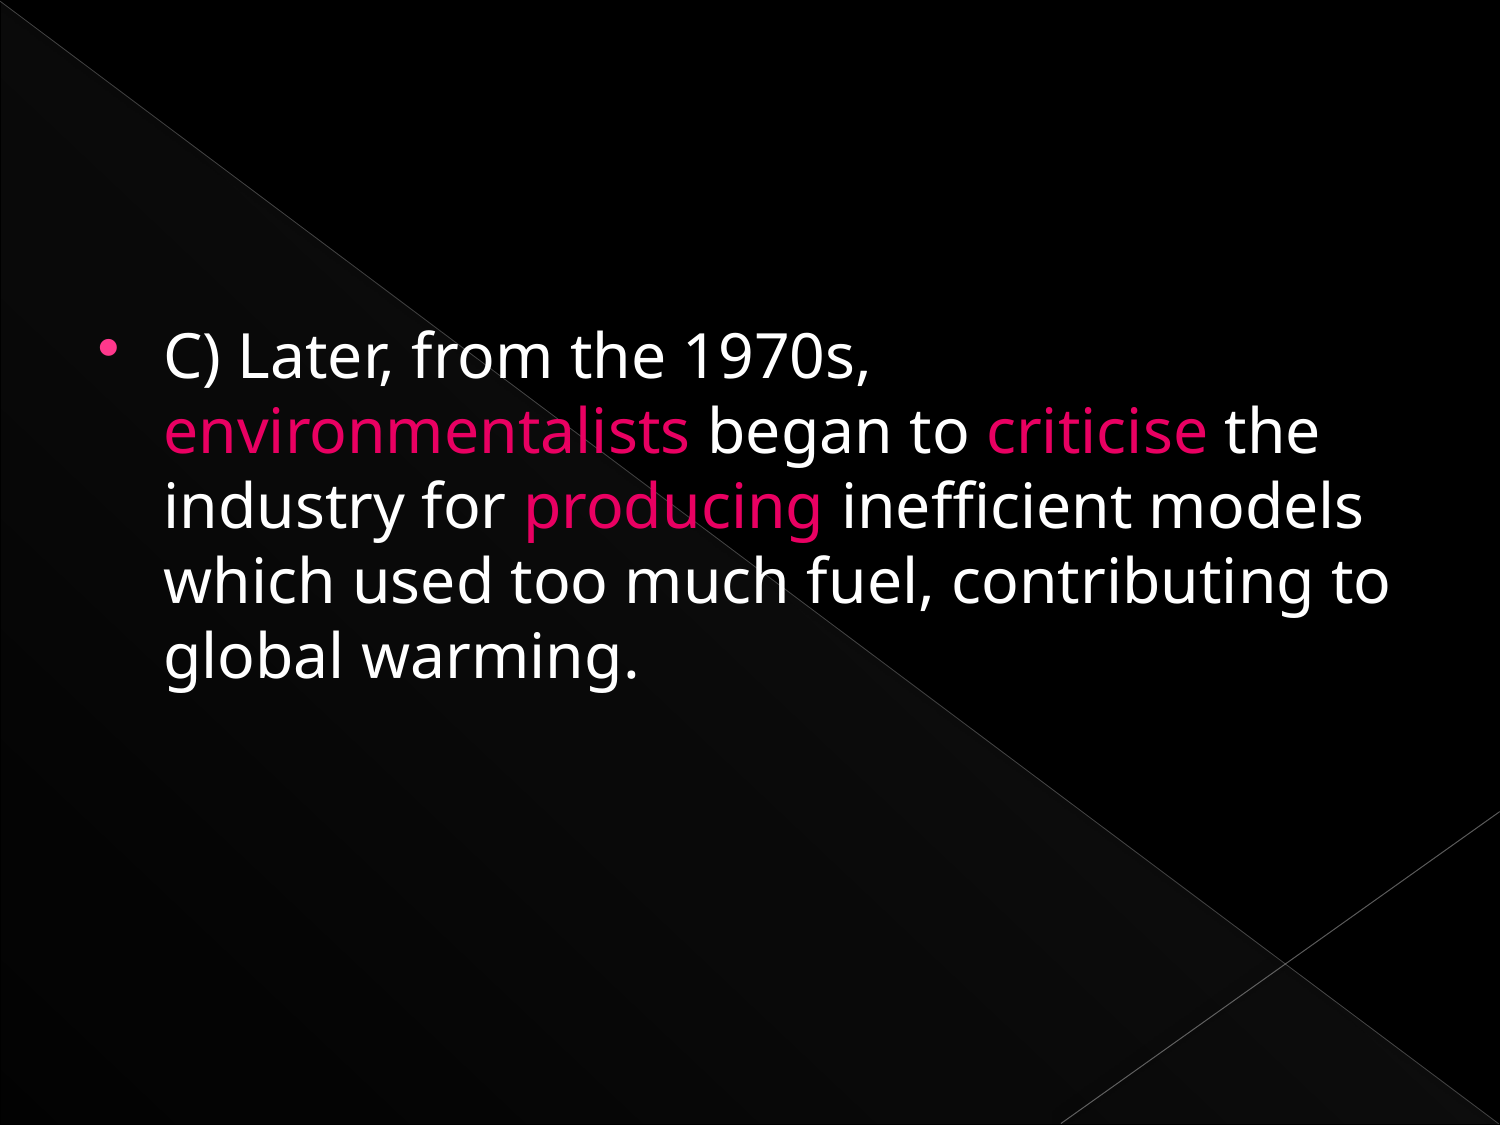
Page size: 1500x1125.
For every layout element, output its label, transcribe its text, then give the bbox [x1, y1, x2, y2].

list C) Later, from the 1970s, environmentalists began to criticise the industry for producing inefficient models which used too much fuel, contributing to global warming. [75, 308, 1425, 1059]
